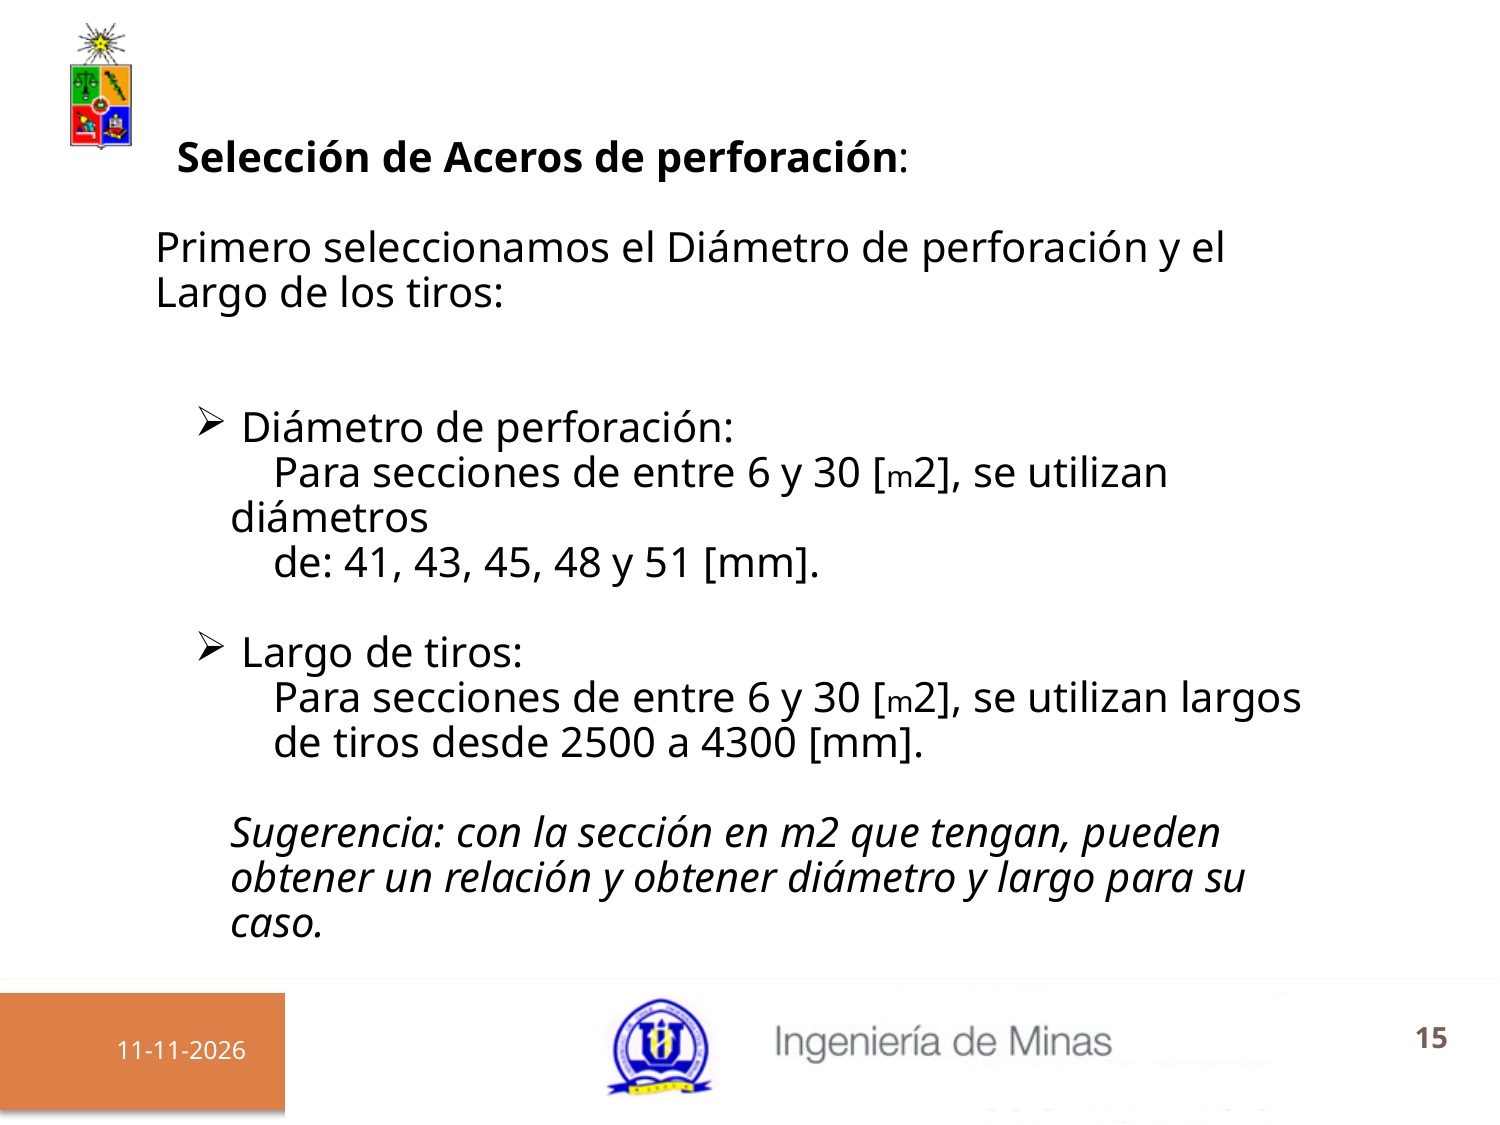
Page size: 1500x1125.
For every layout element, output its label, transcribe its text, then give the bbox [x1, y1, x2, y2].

text_box Selección de Aceros de perforación: Primero seleccionamos el Diámetro de perforación y el Largo de los tiros: Diámetro de perforación: Para secciones de entre 6 y 30 [m2], se utilizan diámetros de: 41, 43, 45, 48 y 51 [mm]. Largo de tiros: Para secciones de entre 6 y 30 [m2], se utilizan largos de tiros desde 2500 a 4300 [mm]. Sugerencia: con la sección en m2 que tengan, pueden obtener un relación y obtener diámetro y largo para su caso. [140, 128, 1360, 999]
picture [285, 980, 1500, 1125]
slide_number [12, 995, 279, 1108]
picture [69, 23, 132, 151]
